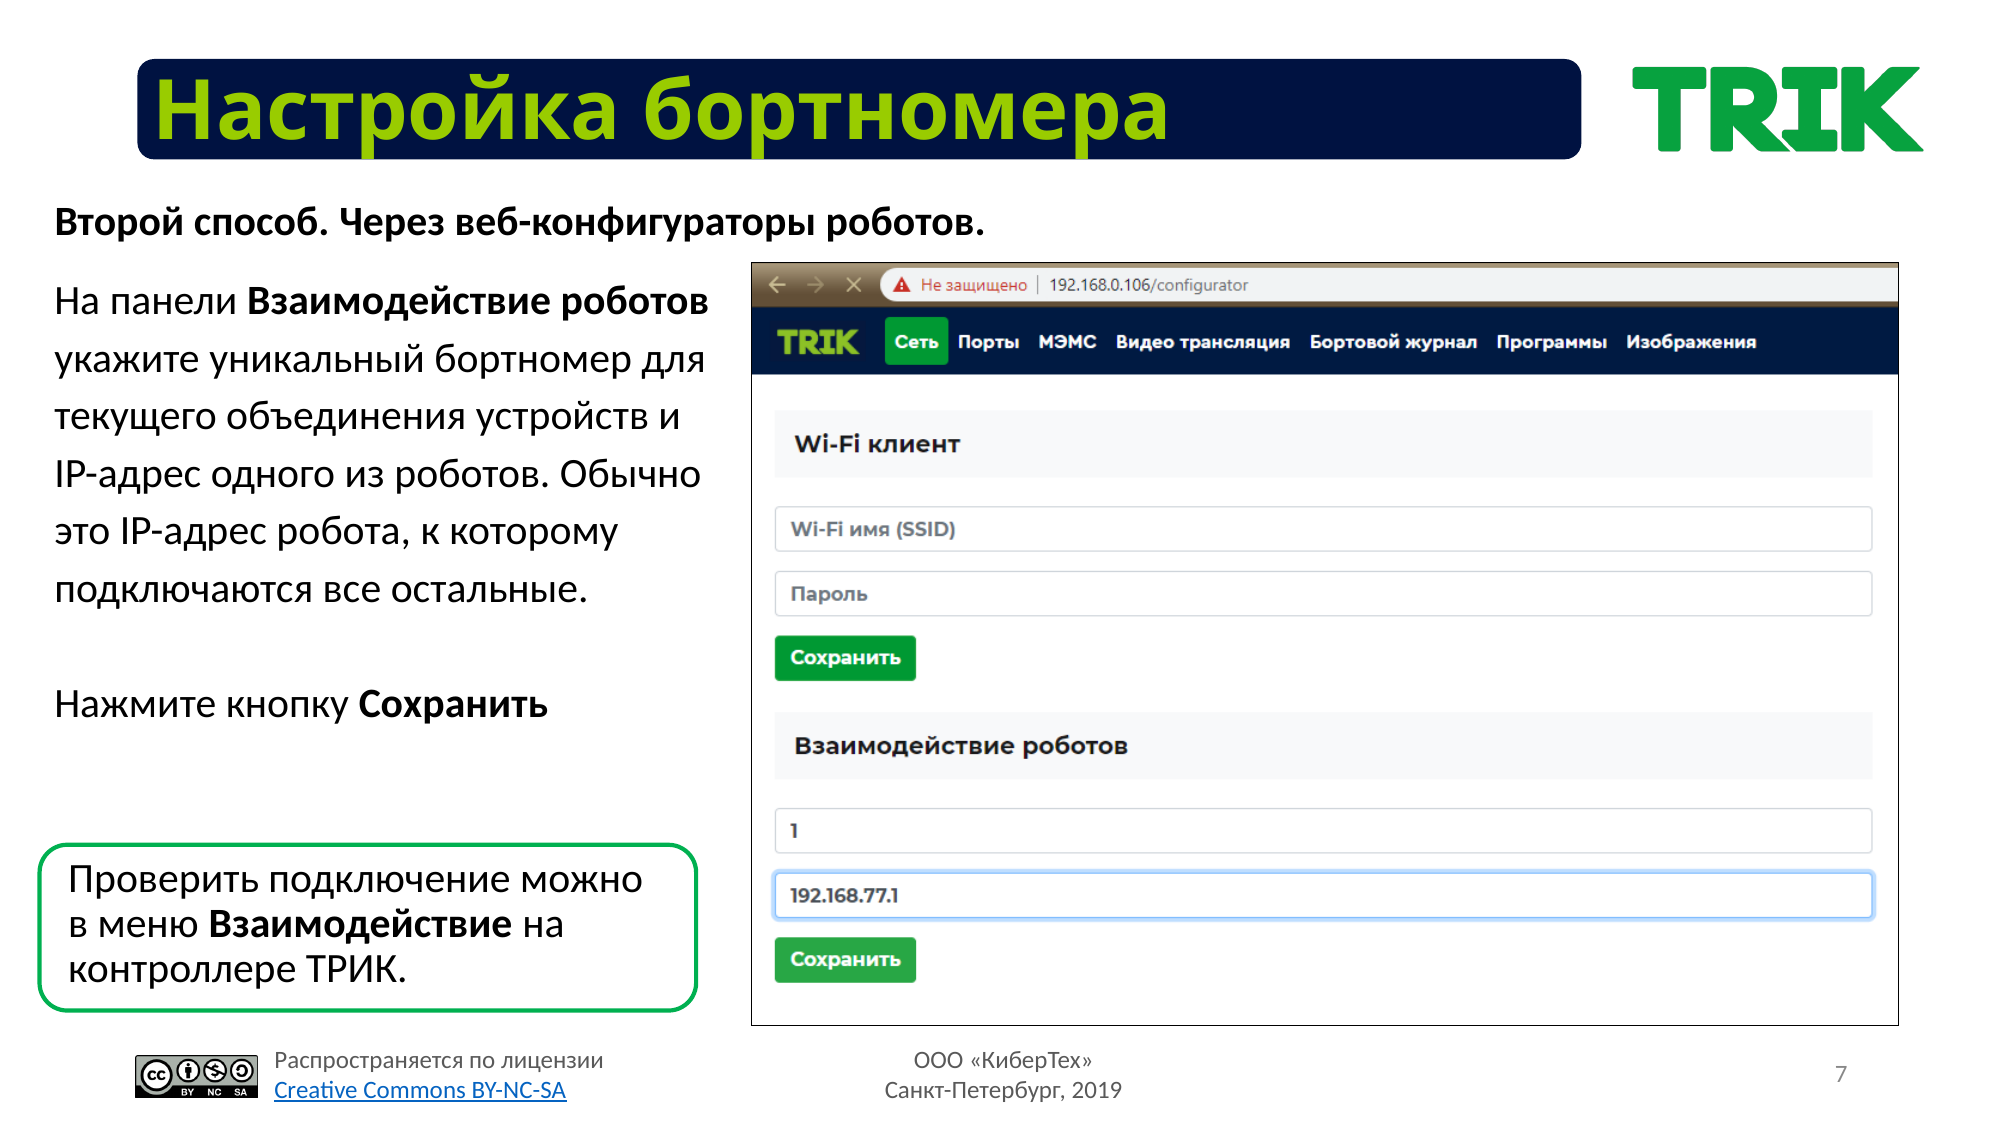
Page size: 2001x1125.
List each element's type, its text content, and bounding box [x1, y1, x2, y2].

picture [135, 1055, 258, 1098]
title Настройка бортномера [137, 60, 1582, 161]
text_box Второй способ. Через веб-конфигураторы роботов. [39, 171, 1022, 252]
picture [751, 262, 1900, 1027]
text_box На панели Взаимодействие роботов укажите уникальный бортномер для текущего объединения устройств и IP-адрес одного из роботов. Обычно это IP-адрес робота, к которому подключаются все остальные. Нажмите кнопку Сохранить [39, 257, 732, 733]
slide_number 7 [1412, 1042, 1863, 1103]
picture [1631, 64, 1924, 154]
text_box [39, 844, 697, 1027]
